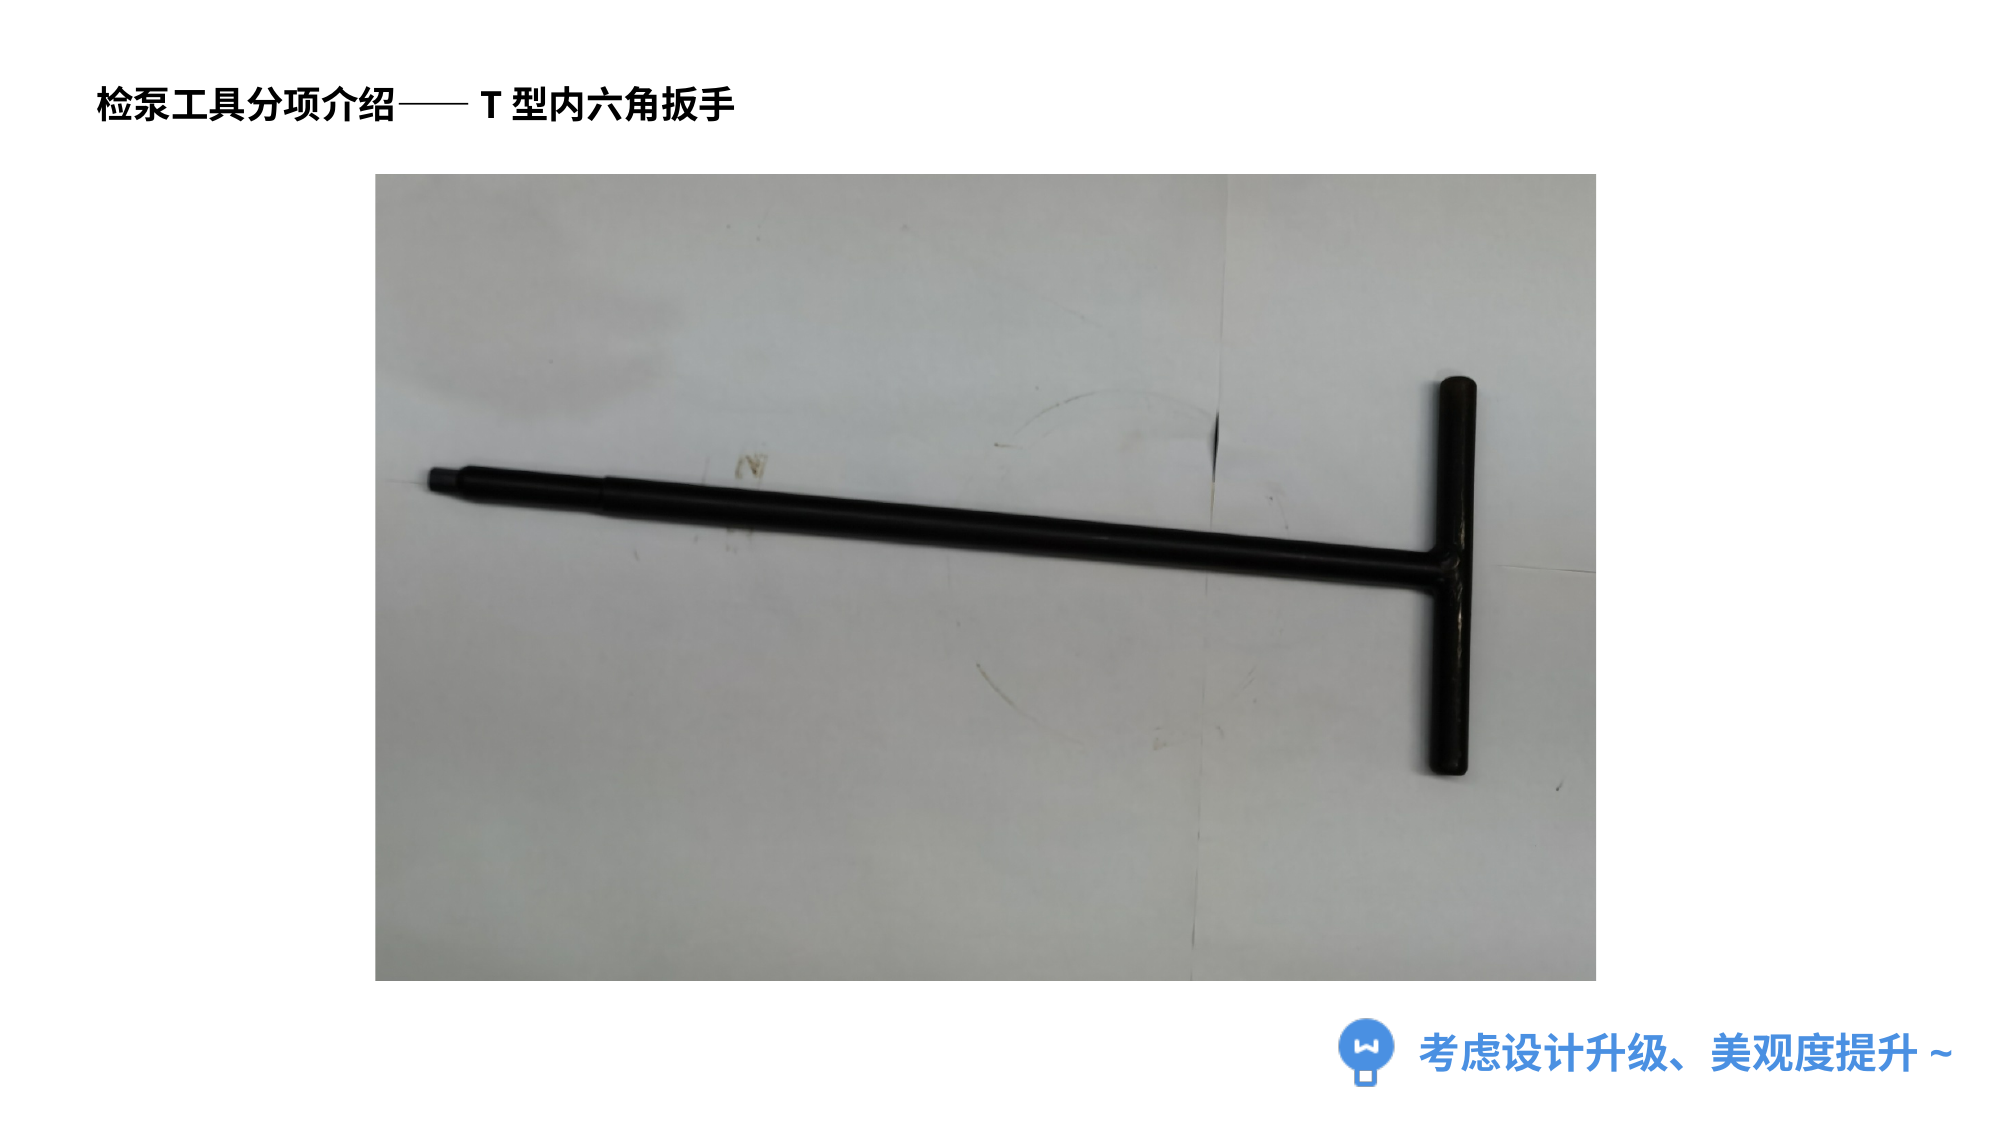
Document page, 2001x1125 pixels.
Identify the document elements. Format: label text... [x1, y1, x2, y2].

text_box 考虑设计升级、美观度提升~ [1404, 1019, 1990, 1085]
text_box 检泵工具分项介绍——T型内六角扳手 [81, 73, 582, 134]
picture [375, 0, 1597, 1125]
